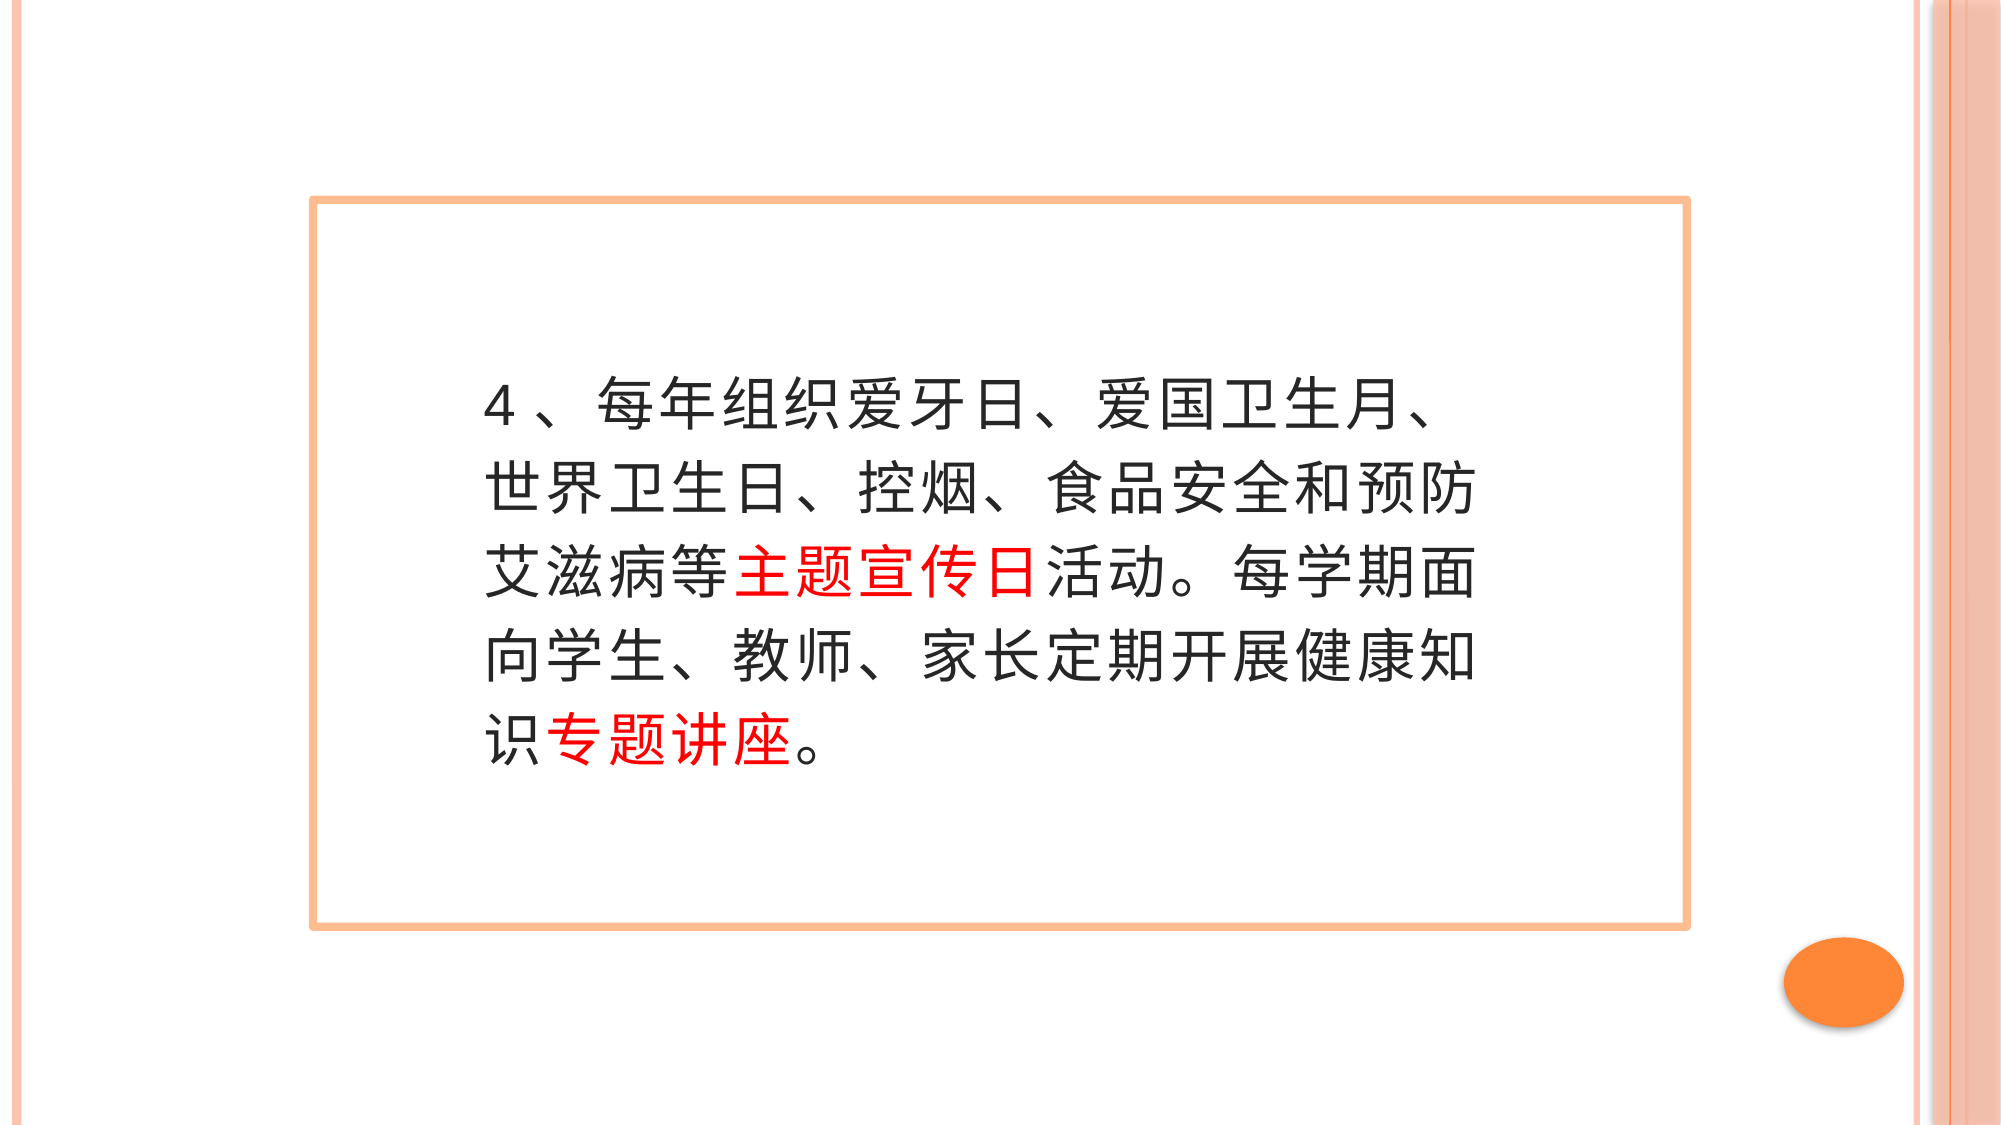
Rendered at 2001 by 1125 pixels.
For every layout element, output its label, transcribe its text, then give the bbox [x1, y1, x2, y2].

text_box 4、每年组织爱牙日、爱国卫生月、世界卫生日、控烟、食品安全和预防艾滋病等主题宣传日活动。每学期面向学生、教师、家长定期开展健康知识专题讲座。 [472, 246, 1528, 881]
text_box [311, 198, 1689, 929]
